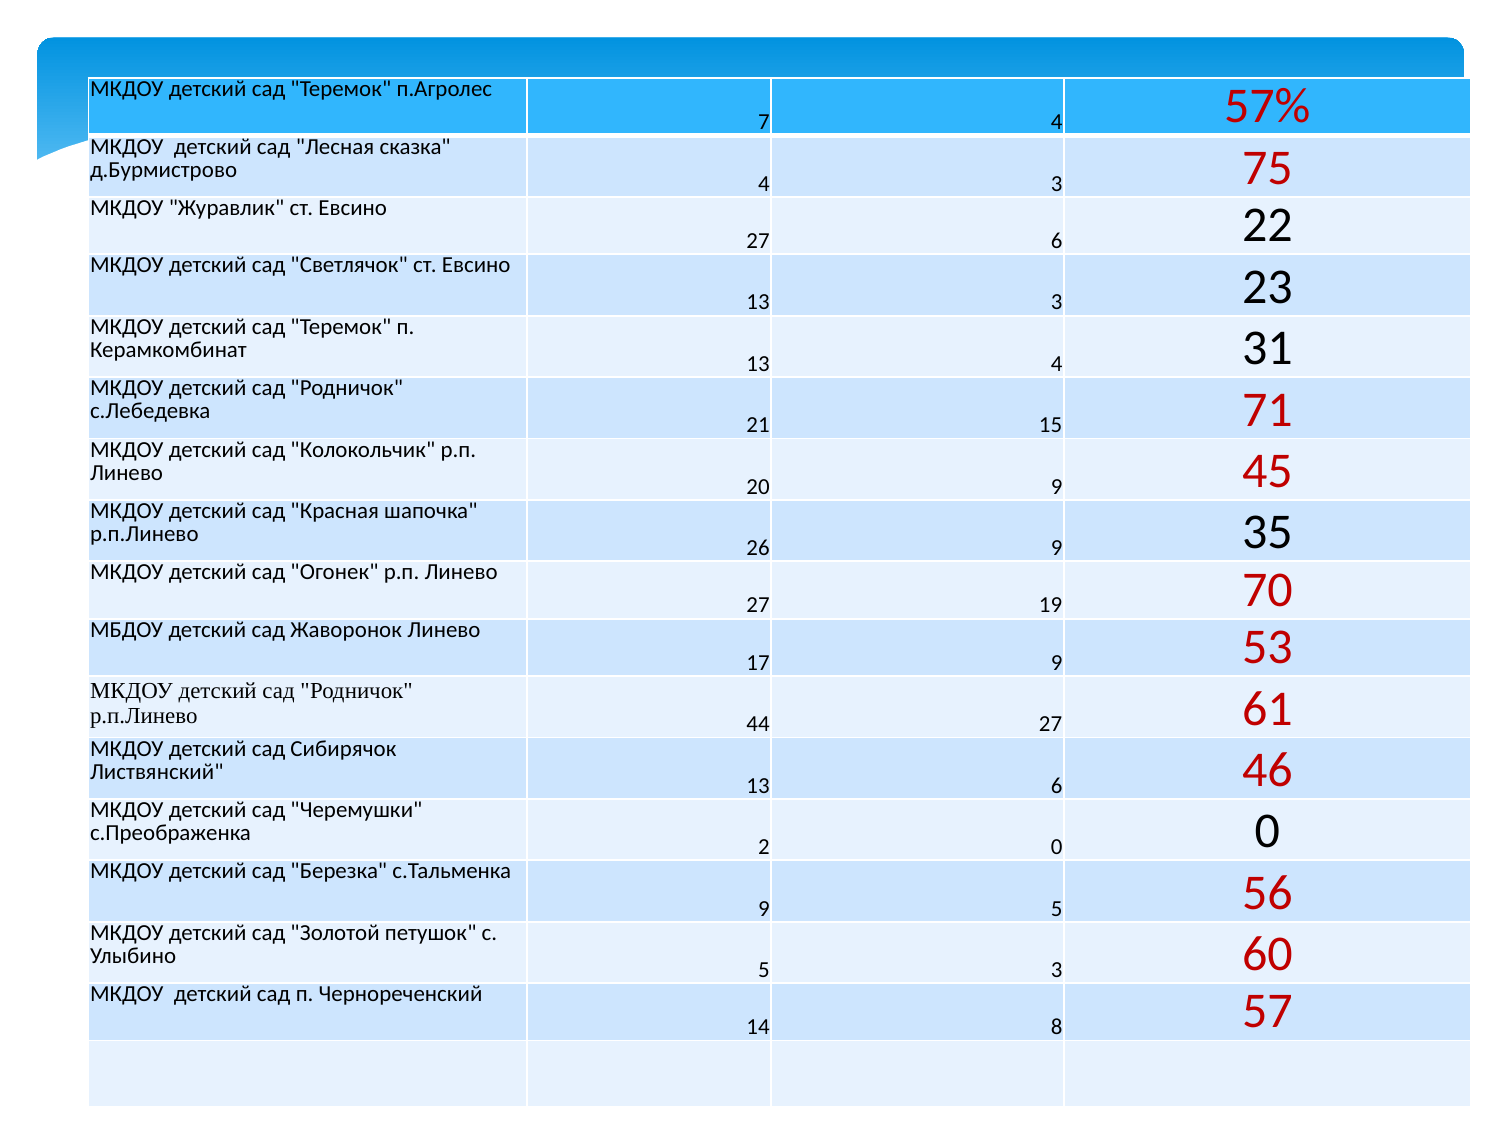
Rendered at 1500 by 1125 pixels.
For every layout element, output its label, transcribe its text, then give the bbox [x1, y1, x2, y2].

table_cell МБДОУ детский сад Жаворонок Линево [89, 620, 526, 675]
table_header МКДОУ детский сад "Теремок" п.Агролес [89, 79, 526, 133]
table_cell 35 [1065, 501, 1470, 560]
table_header 7 [528, 79, 770, 133]
table_cell 27 [772, 677, 1063, 737]
table_cell 13 [528, 255, 770, 315]
table_cell 70 [1065, 562, 1470, 618]
table_cell МКДОУ детский сад "Золотой петушок" с. Улыбино [89, 923, 526, 982]
table_cell [1065, 1041, 1470, 1106]
table_cell 13 [528, 317, 770, 376]
table_cell 0 [1065, 800, 1470, 859]
table_cell 3 [772, 923, 1063, 982]
table_cell 45 [1065, 439, 1470, 499]
table_header 4 [772, 79, 1063, 133]
table_cell МКДОУ детский сад "Красная шапочка" р.п.Линево [89, 501, 526, 560]
table_cell МКДОУ детский сад "Огонек" р.п. Линево [89, 562, 526, 618]
table_header 57% [1065, 79, 1470, 133]
table_cell 53 [1065, 620, 1470, 675]
table_cell МКДОУ детский сад п. Чернореченский [89, 984, 526, 1040]
table_cell 20 [528, 439, 770, 499]
table_cell 21 [528, 378, 770, 438]
table_cell МКДОУ детский сад Сибирячок Листвянский" [89, 738, 526, 798]
table_cell 60 [1065, 923, 1470, 982]
table_cell МКДОУ детский сад "Черемушки" с.Преображенка [89, 800, 526, 859]
table_cell 71 [1065, 378, 1470, 438]
table_cell 4 [772, 317, 1063, 376]
table_cell 3 [772, 138, 1063, 196]
table_cell 22 [1065, 198, 1470, 253]
table_cell МКДОУ детский сад "Родничок" с.Лебедевка [89, 378, 526, 438]
table_cell МКДОУ детский сад "Колокольчик" р.п. Линево [89, 439, 526, 499]
table_cell [89, 1041, 526, 1106]
table_cell 19 [772, 562, 1063, 618]
table_cell 27 [528, 198, 770, 253]
table_cell 26 [528, 501, 770, 560]
table_cell 5 [528, 923, 770, 982]
table_cell 0 [772, 800, 1063, 859]
table_cell 13 [528, 738, 770, 798]
table_cell 44 [528, 677, 770, 737]
table_cell 75 [1065, 138, 1470, 196]
table_cell 57 [1065, 984, 1470, 1040]
table_cell [528, 1041, 770, 1106]
table_cell 23 [1065, 255, 1470, 315]
table_cell 61 [1065, 677, 1470, 737]
table_cell 9 [772, 439, 1063, 499]
table_cell 27 [528, 562, 770, 618]
table_cell 14 [528, 984, 770, 1040]
table_cell 46 [1065, 738, 1470, 798]
table_cell 6 [772, 738, 1063, 798]
table_cell МКДОУ детский сад "Светлячок" ст. Евсино [89, 255, 526, 315]
table_cell 8 [772, 984, 1063, 1040]
table_cell 6 [772, 198, 1063, 253]
table_cell МКДОУ "Журавлик" ст. Евсино [89, 198, 526, 253]
table_cell МКДОУ детский сад "Лесная сказка" д.Бурмистрово [89, 138, 526, 196]
table_cell 9 [528, 861, 770, 921]
table_cell [772, 1041, 1063, 1106]
table_cell МКДОУ детский сад "Родничок" р.п.Линево [89, 677, 526, 737]
table_cell МКДОУ детский сад "Березка" с.Тальменка [89, 861, 526, 921]
table_cell 31 [1065, 317, 1470, 376]
table_cell 56 [1065, 861, 1470, 921]
table_cell МКДОУ детский сад "Теремок" п. Керамкомбинат [89, 317, 526, 376]
table_cell 15 [772, 378, 1063, 438]
table_cell 5 [772, 861, 1063, 921]
table_cell 4 [528, 138, 770, 196]
table_cell 9 [772, 501, 1063, 560]
table_cell 9 [772, 620, 1063, 675]
table_cell 2 [528, 800, 770, 859]
table_cell 17 [528, 620, 770, 675]
table_cell 3 [772, 255, 1063, 315]
